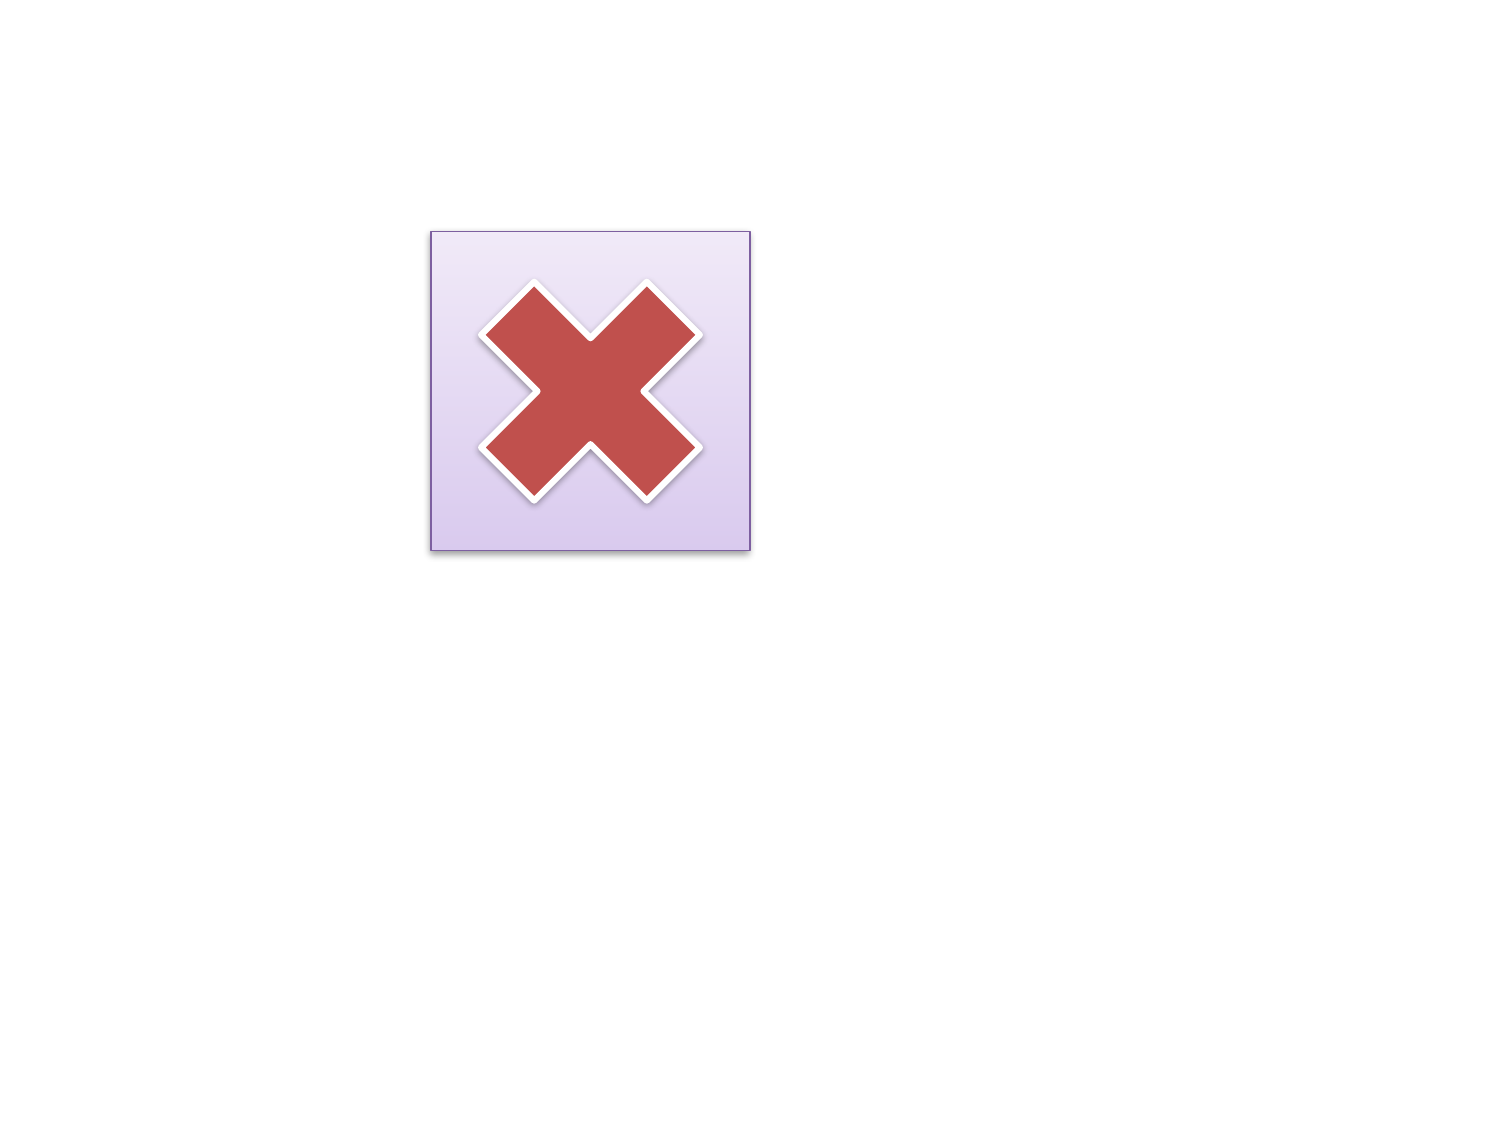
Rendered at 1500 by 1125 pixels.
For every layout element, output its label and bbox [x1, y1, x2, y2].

text_box [430, 231, 751, 551]
text_box [477, 278, 703, 504]
